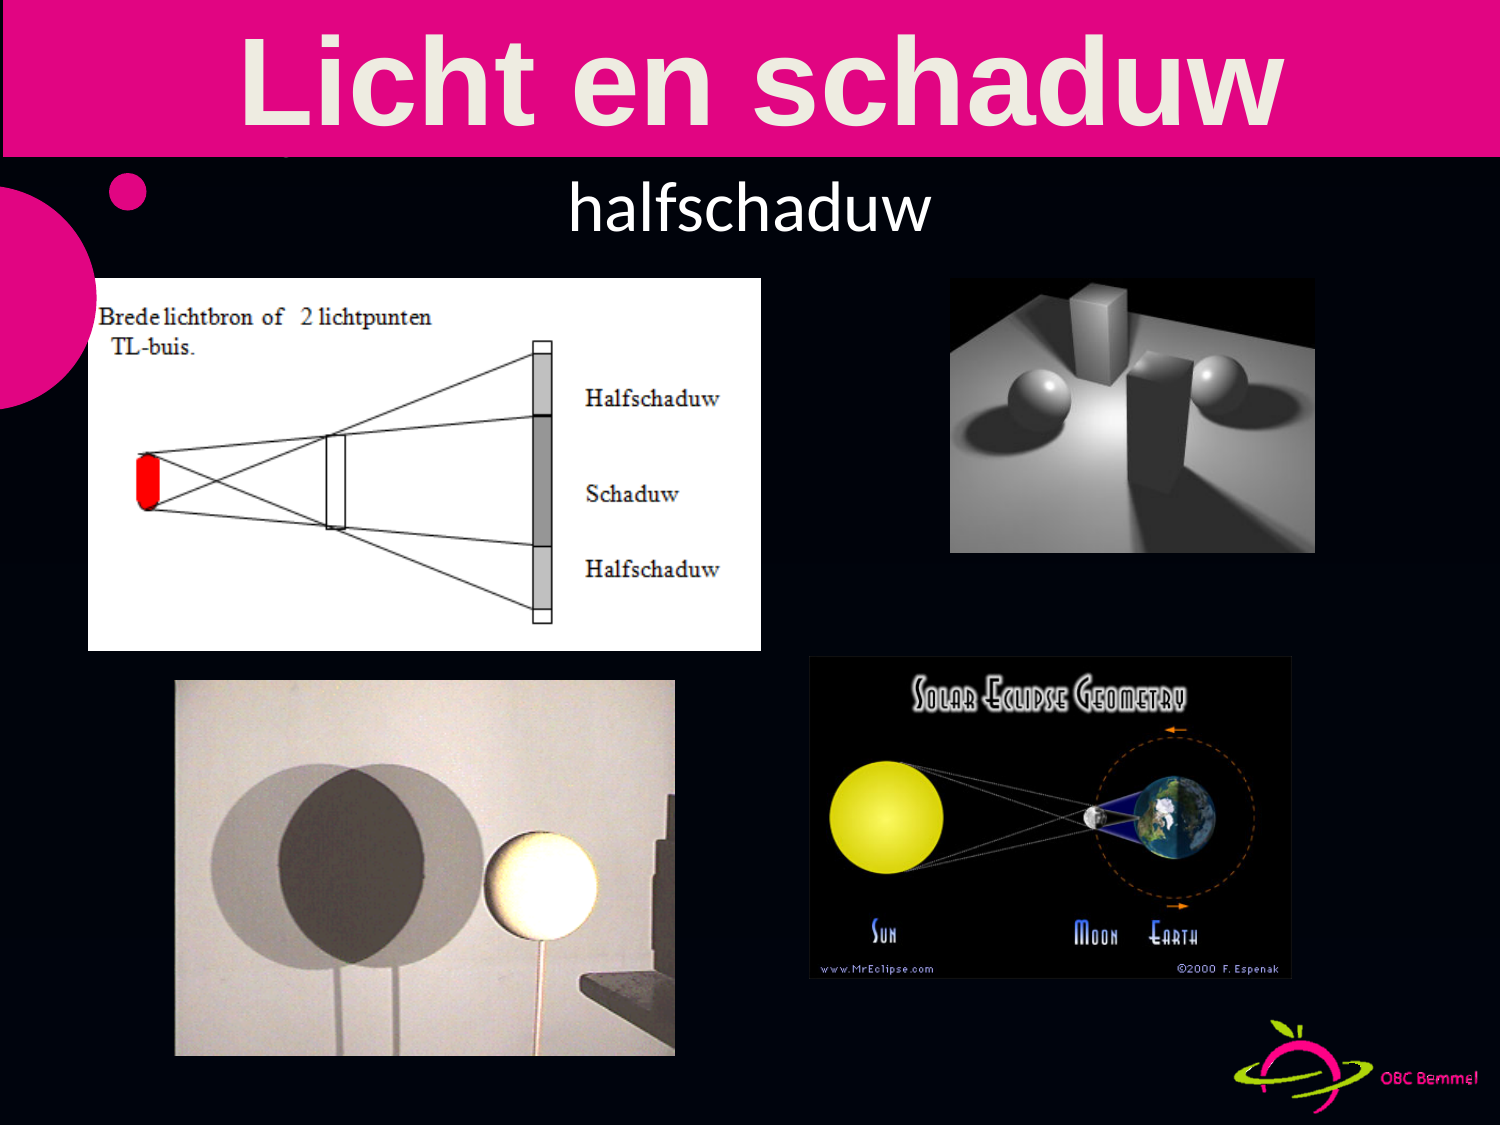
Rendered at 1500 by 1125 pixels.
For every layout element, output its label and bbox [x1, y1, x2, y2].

text_box [0, 0, 1500, 1123]
